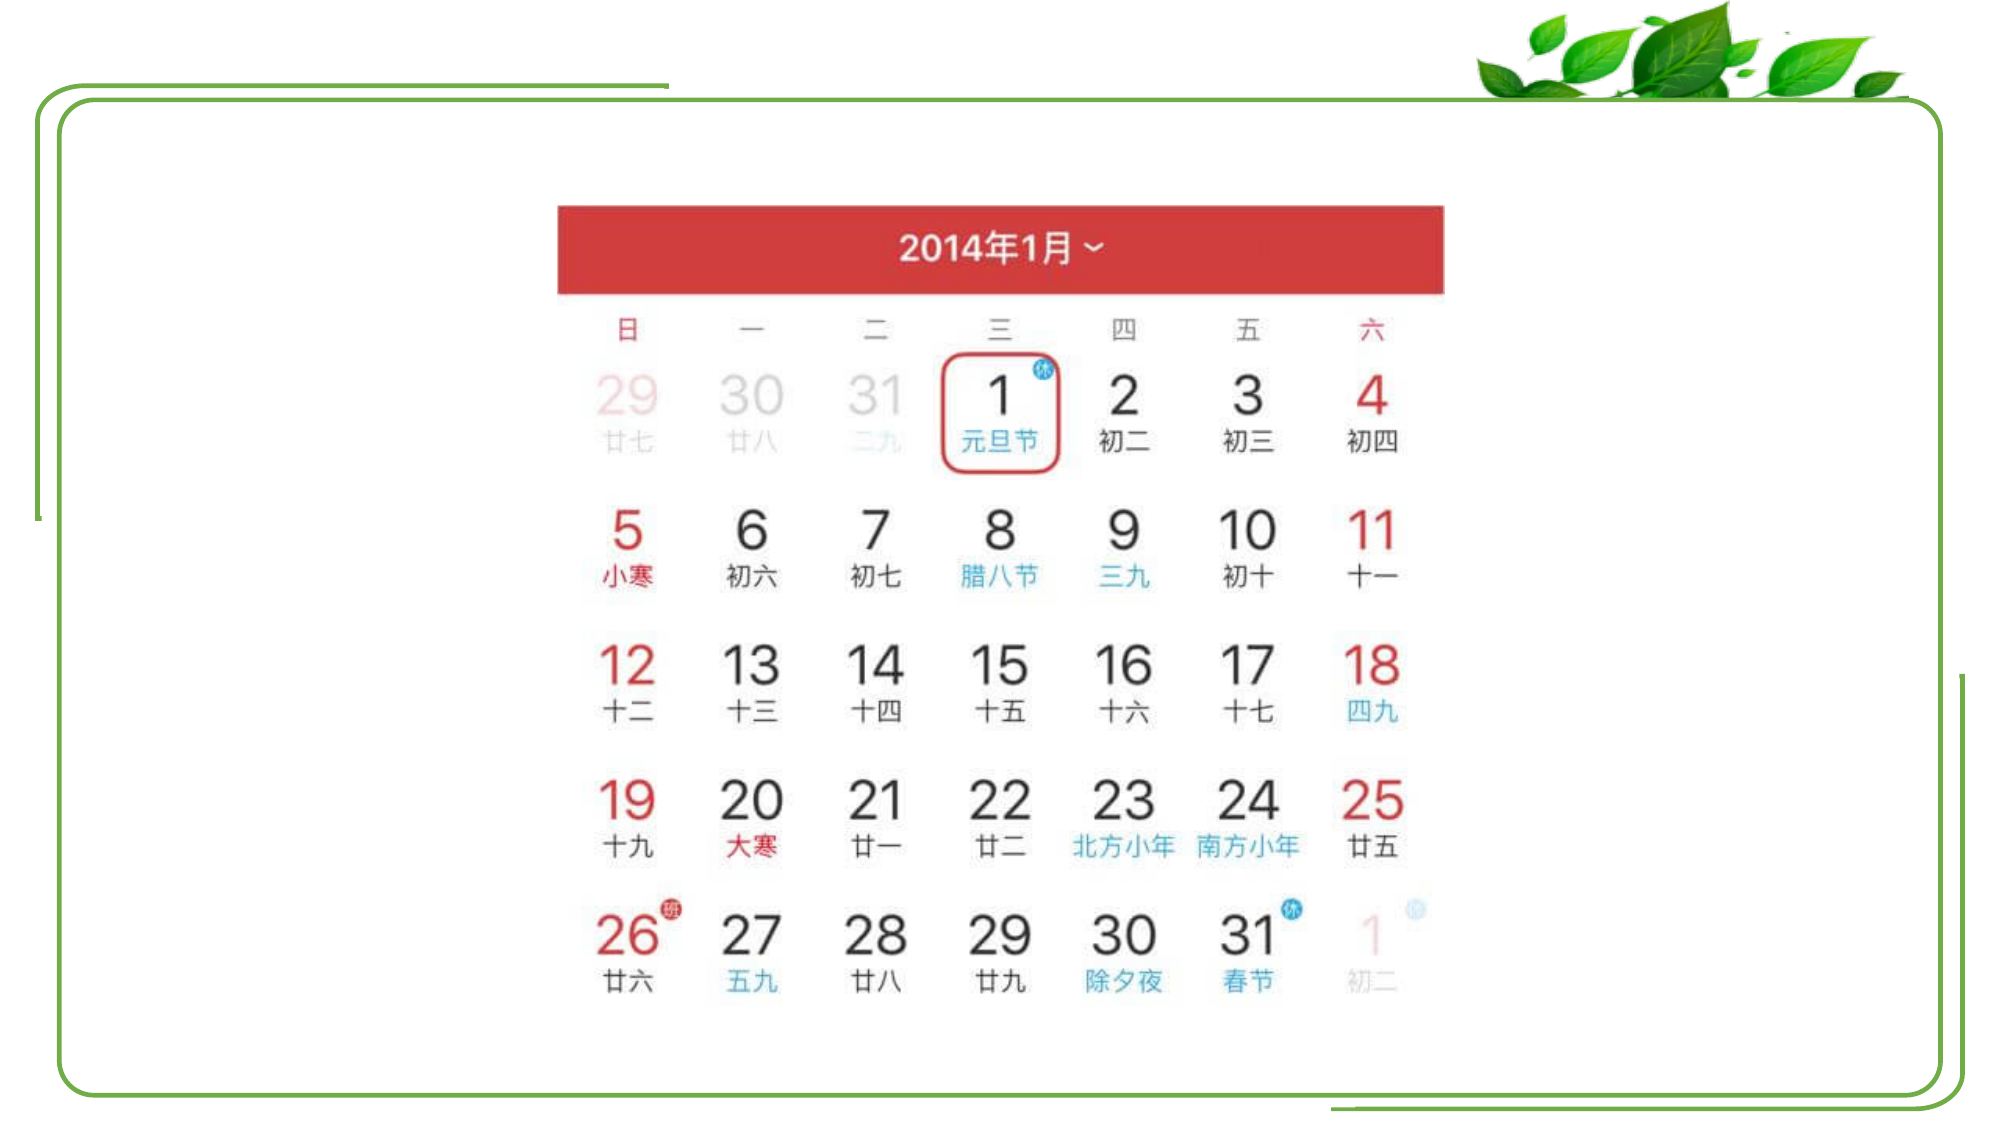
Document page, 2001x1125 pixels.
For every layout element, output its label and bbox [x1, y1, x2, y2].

picture [1476, 0, 1909, 97]
picture [556, 205, 1445, 1047]
